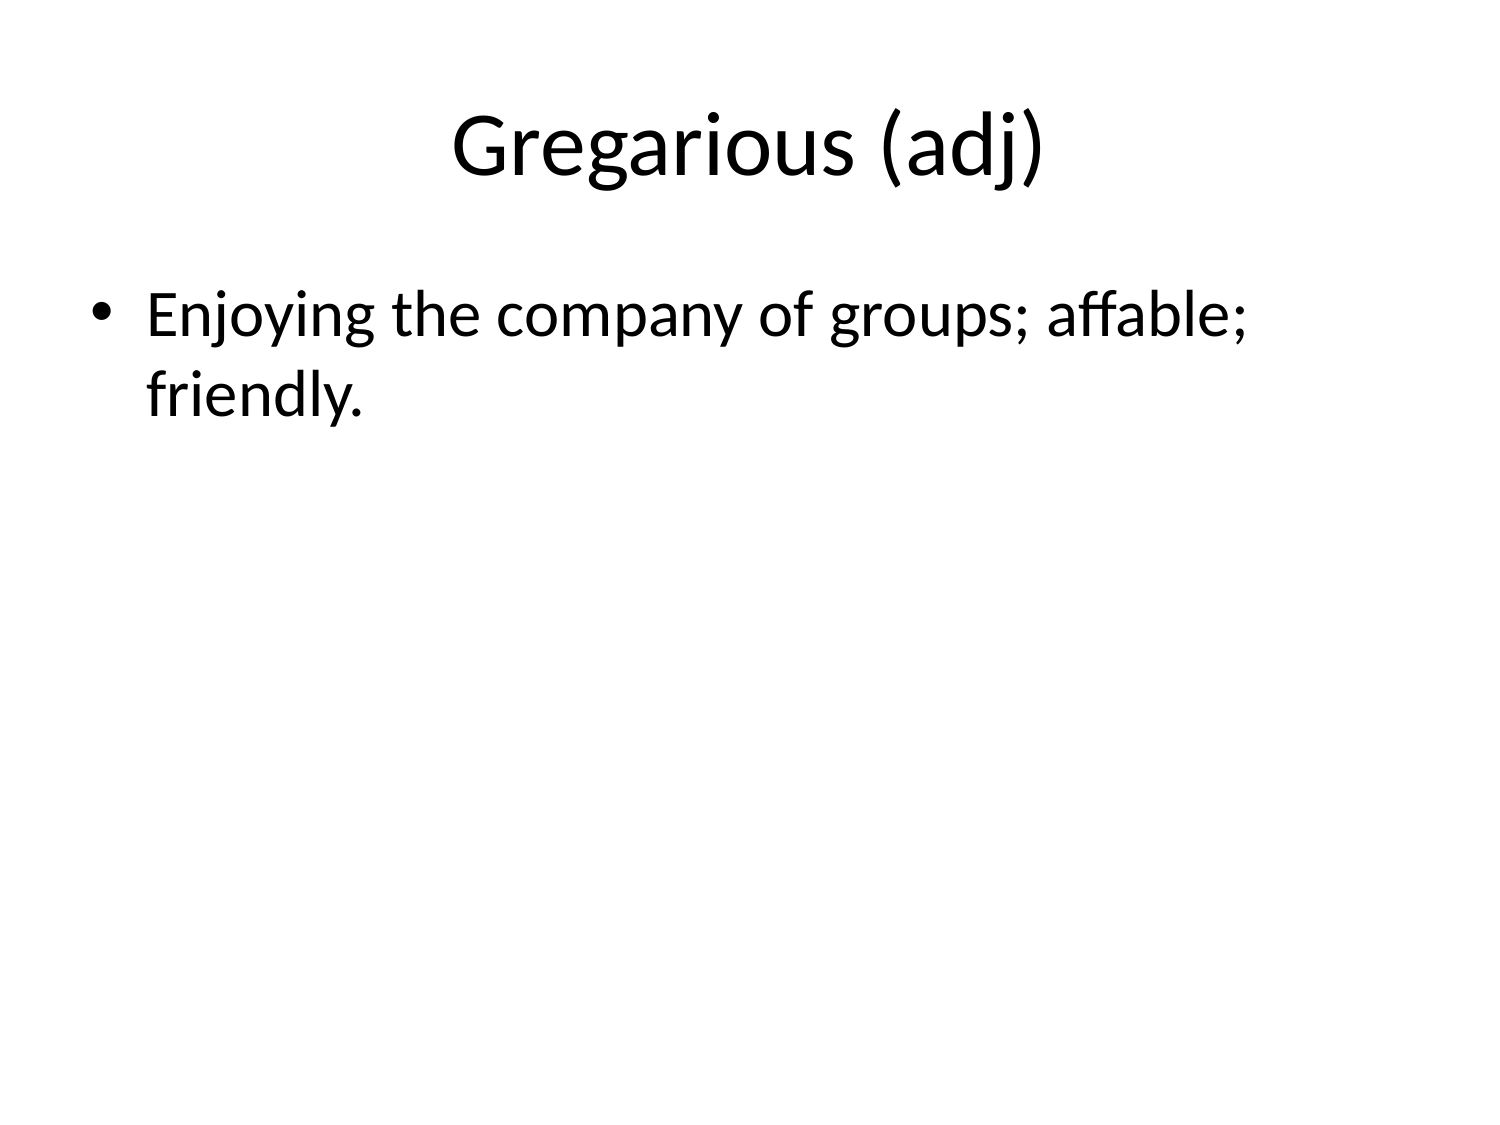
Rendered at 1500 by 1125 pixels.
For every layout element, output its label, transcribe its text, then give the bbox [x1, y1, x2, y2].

list Enjoying the company of groups; affable; friendly. [75, 262, 1425, 1005]
title Gregarious (adj) [75, 45, 1425, 233]
